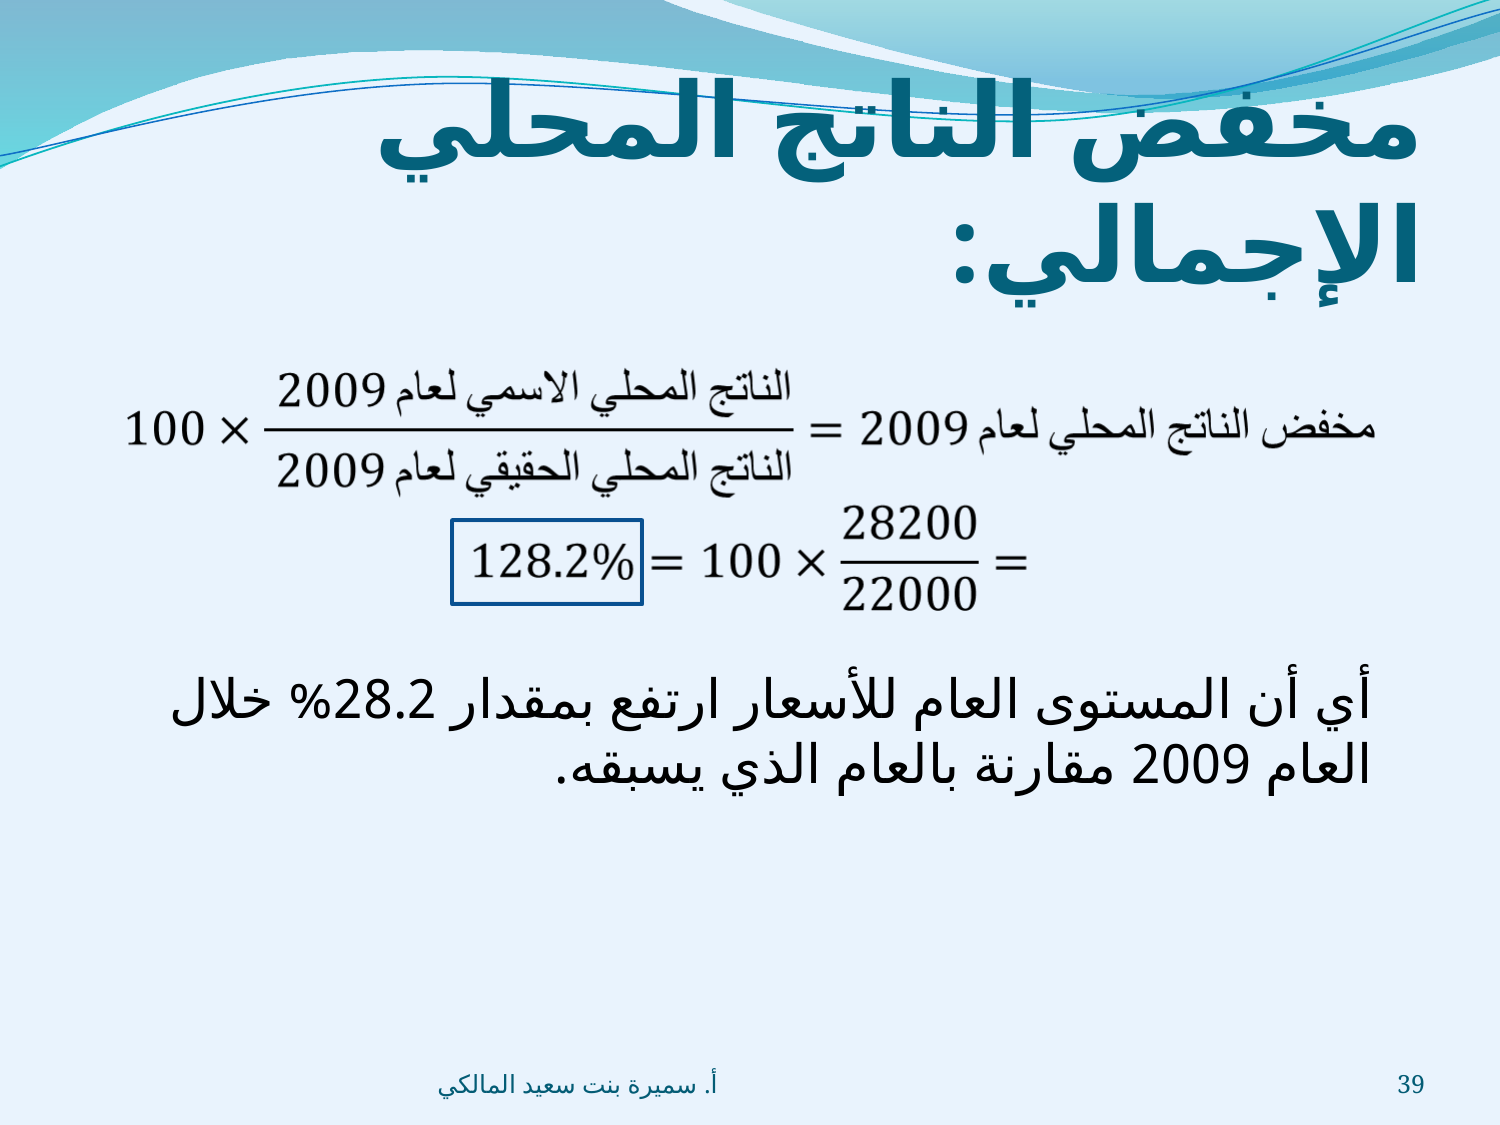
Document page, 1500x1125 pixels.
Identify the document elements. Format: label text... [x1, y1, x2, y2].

picture [450, 518, 644, 607]
title مخفض الناتج المحلي الإجمالي: [75, 115, 1425, 303]
slide_number 39 [1299, 1042, 1425, 1103]
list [76, 343, 1424, 622]
text_box أي أن المستوى العام للأسعار ارتفع بمقدار 28.2% خلال العام 2009 مقارنة بالعام الذي يسبقه. [100, 656, 1388, 802]
footer أ. سميرة بنت سعيد المالكي [437, 1042, 988, 1103]
